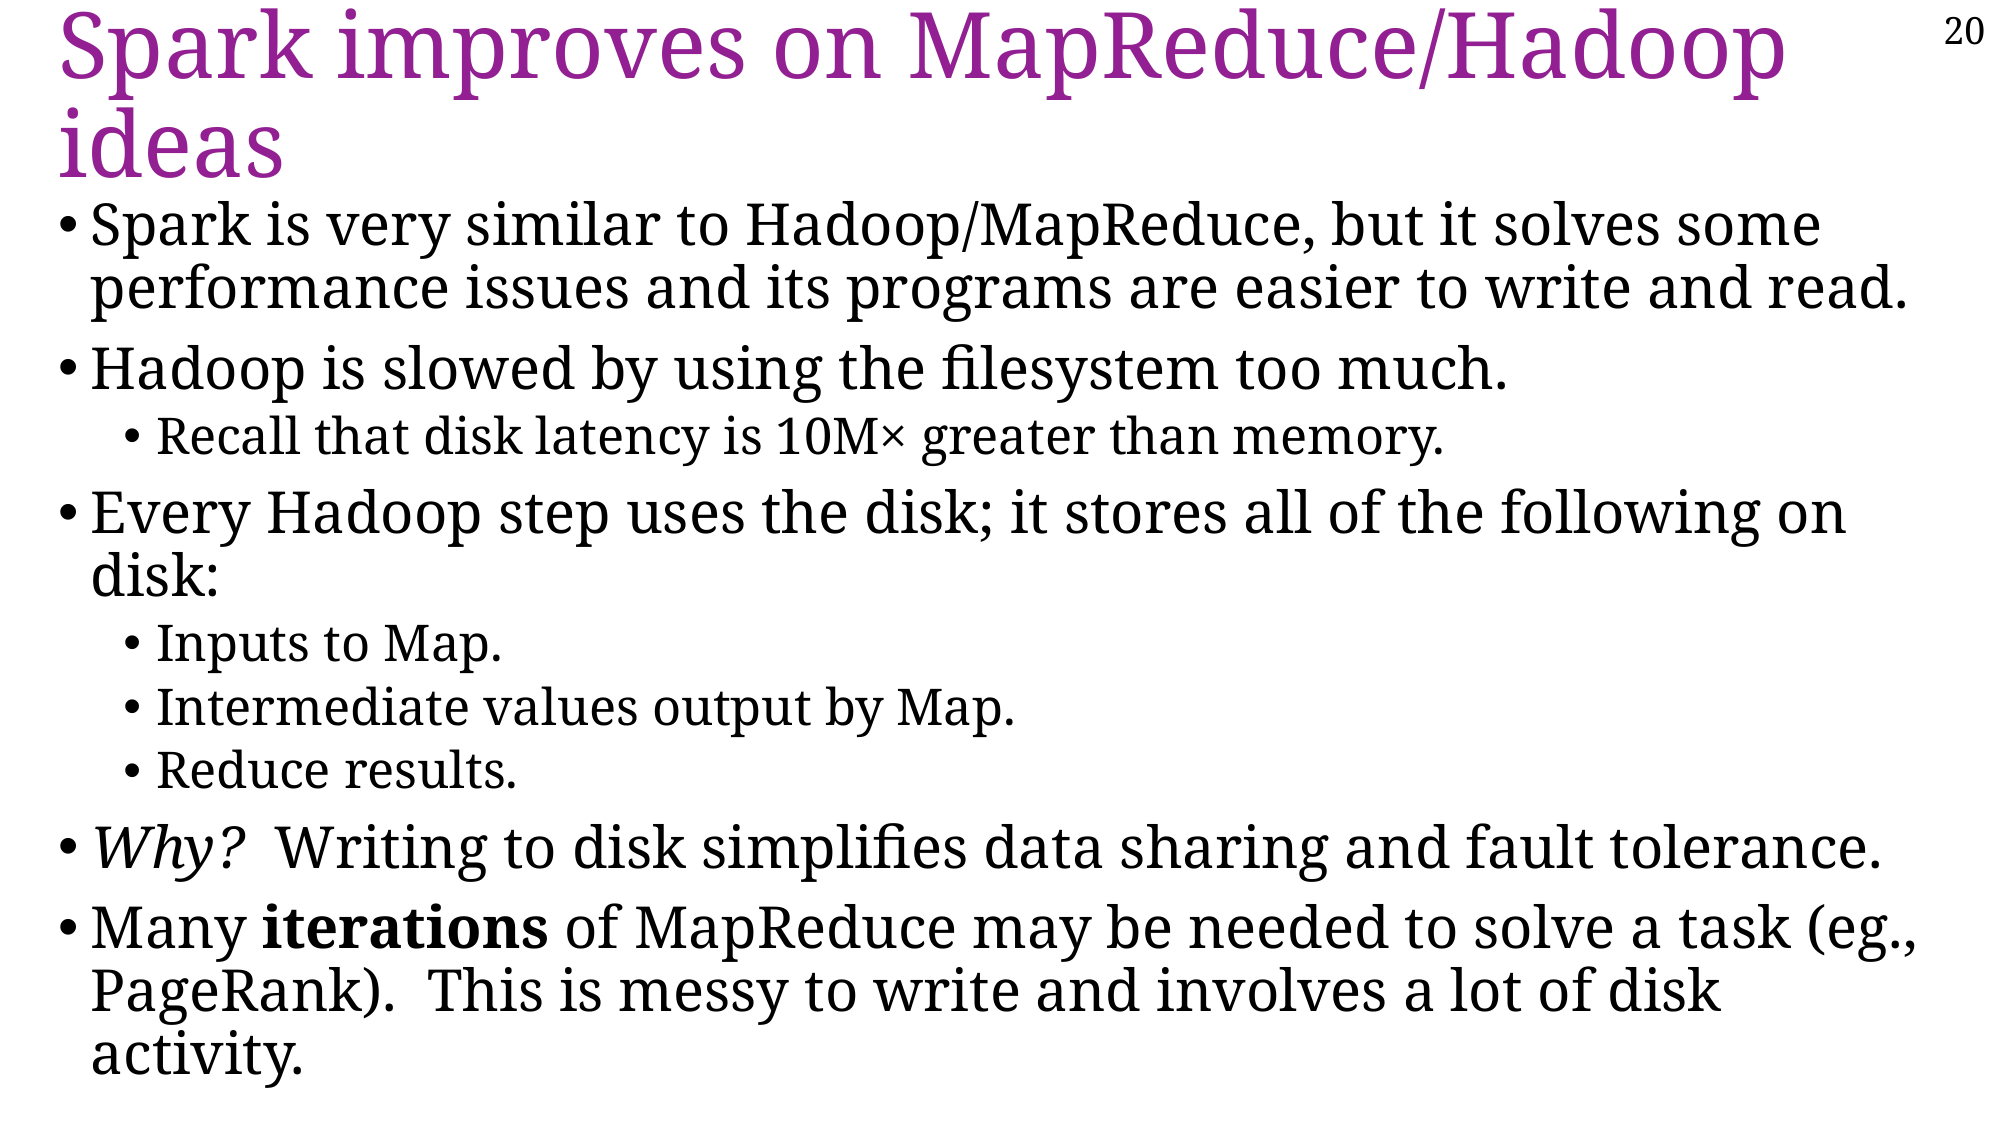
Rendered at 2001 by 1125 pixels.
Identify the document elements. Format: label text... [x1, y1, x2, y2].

title Spark improves on MapReduce/Hadoop ideas [43, 25, 1953, 171]
list Spark is very similar to Hadoop/MapReduce, but it solves some performance issues and its programs are easier to write and read. Hadoop is slowed by using the filesystem too much. Recall that disk latency is 10M× greater than memory. Every Hadoop step uses the disk; it stores all of the following on disk: Inputs to Map. Intermediate values output by Map. Reduce results. Why? Writing to disk simplifies data sharing and fault tolerance. Many iterations of MapReduce may be needed to solve a task (eg., PageRank). This is messy to write and involves a lot of disk activity. [43, 188, 1953, 1106]
